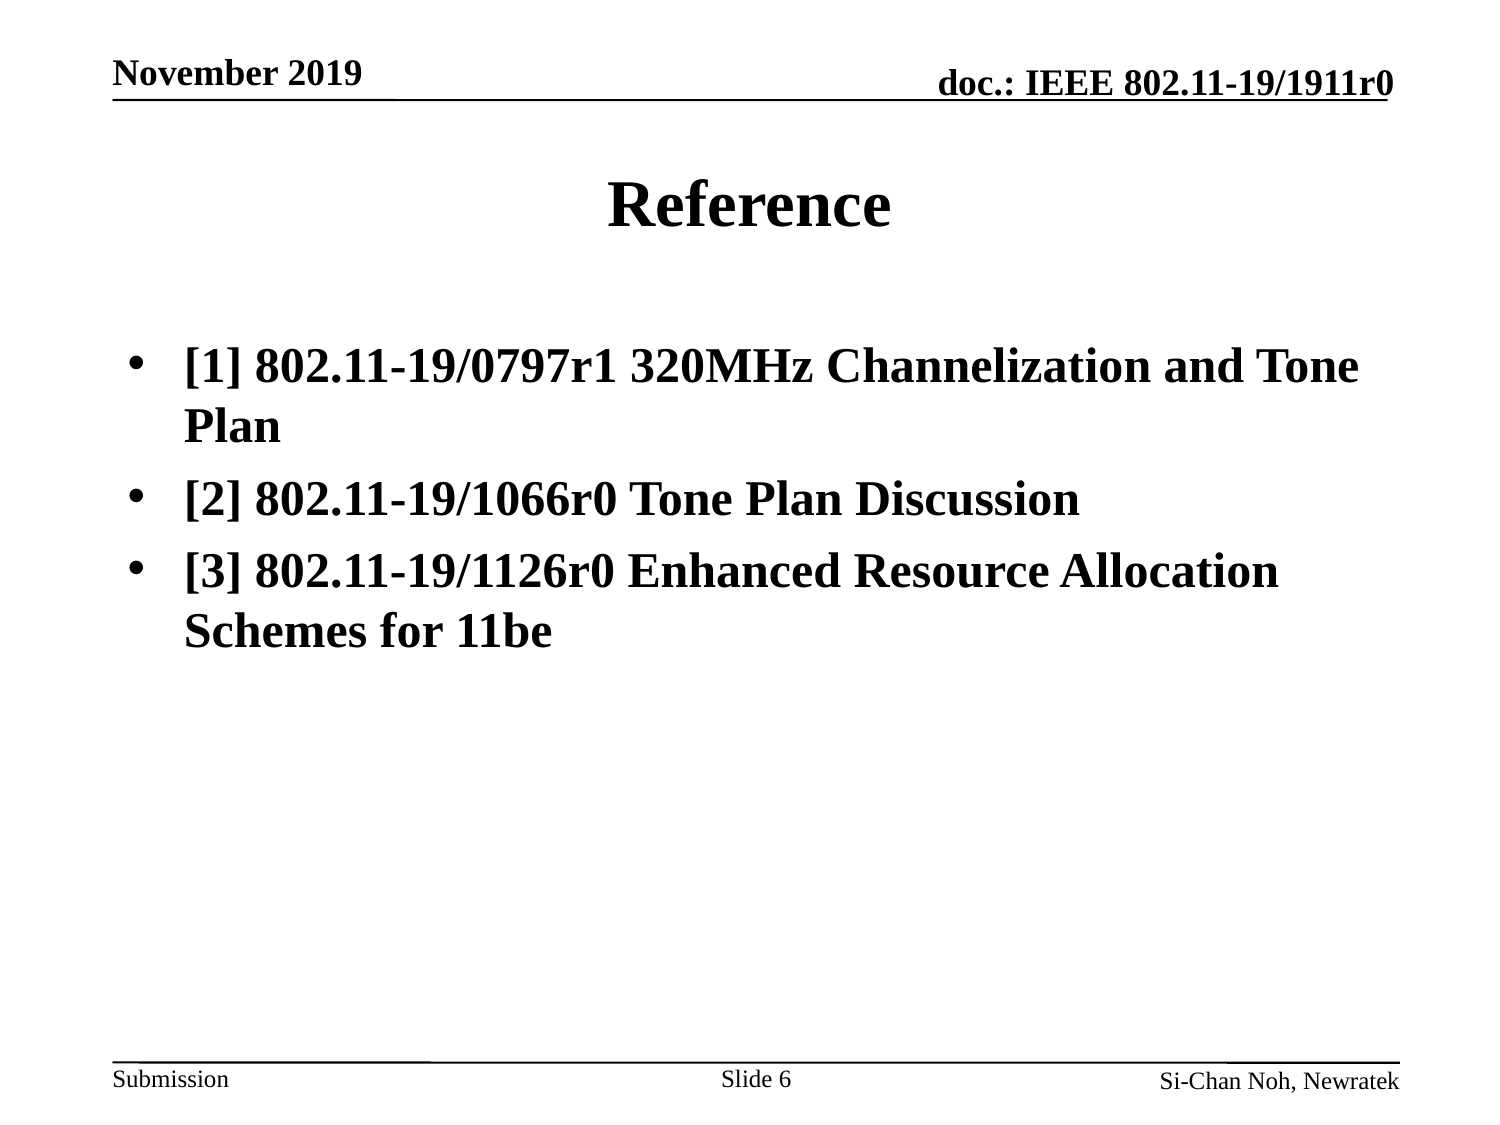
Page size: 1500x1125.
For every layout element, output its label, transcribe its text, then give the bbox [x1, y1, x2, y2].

title Reference [112, 112, 1388, 288]
slide_number Slide 6 [712, 1061, 800, 1123]
footer Yujin Noh, Newracom [878, 1062, 1402, 1092]
list [1] 802.11-19/0797r1 320MHz Channelization and Tone Plan [2] 802.11-19/1066r0 Tone Plan Discussion [3] 802.11-19/1126r0 Enhanced Resource Allocation Schemes for 11be [112, 324, 1388, 1051]
